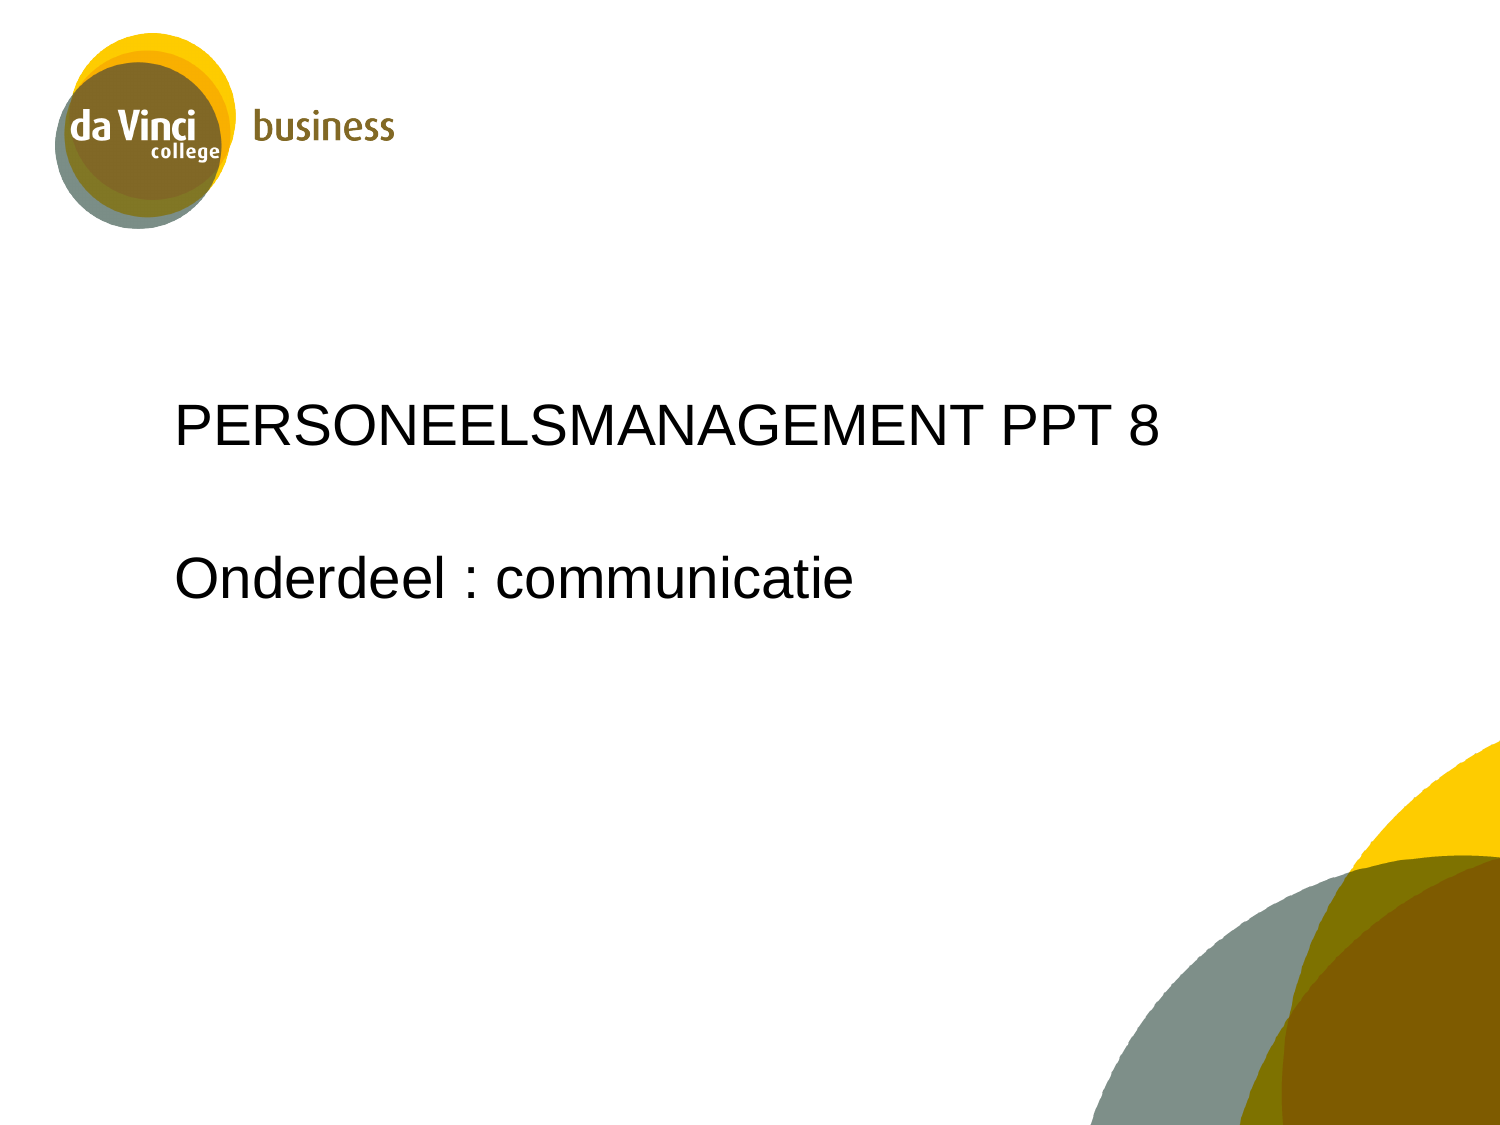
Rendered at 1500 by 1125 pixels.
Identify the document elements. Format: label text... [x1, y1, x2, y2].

picture [66, 727, 1500, 1125]
picture [55, 33, 394, 229]
list PERSONEELSMANAGEMENT PPT 8 Onderdeel : communicatie [159, 385, 1425, 1005]
